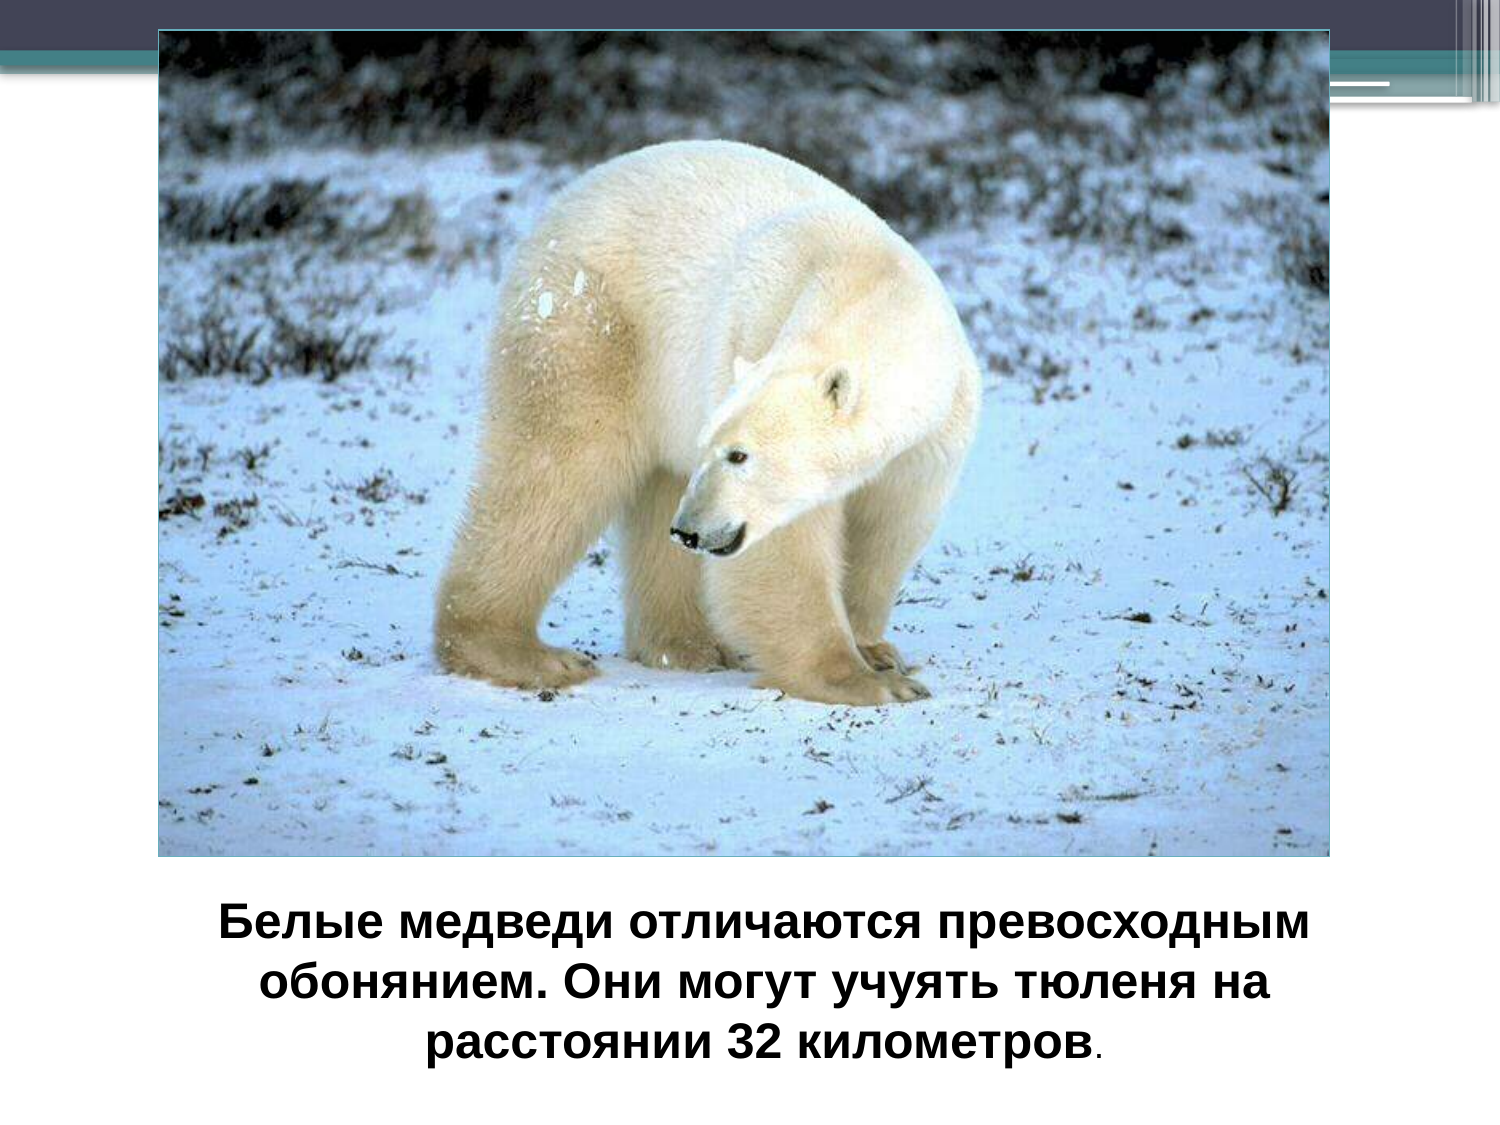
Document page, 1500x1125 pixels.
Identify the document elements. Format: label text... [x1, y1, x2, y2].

text_box Белые медведи отличаются превосходным обонянием. Они могут учуять тюленя на расстоянии 32 километров. [135, 881, 1394, 1077]
picture [159, 30, 1330, 857]
